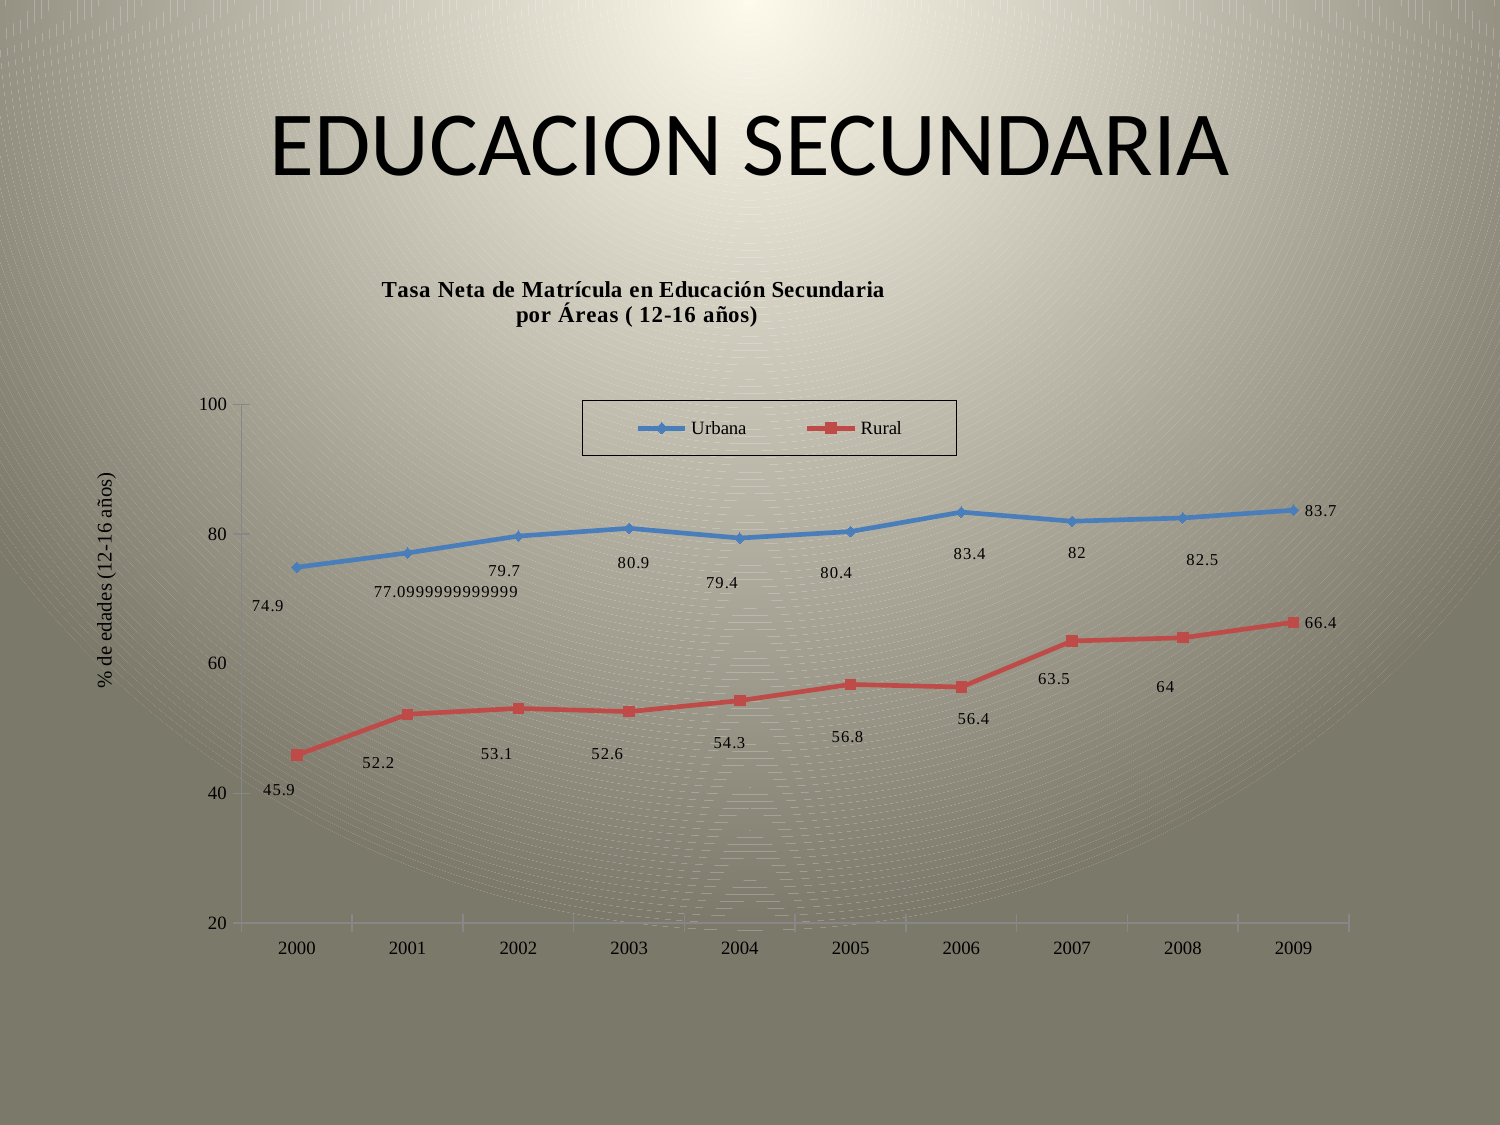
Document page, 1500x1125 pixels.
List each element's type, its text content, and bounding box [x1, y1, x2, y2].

chart [74, 262, 1426, 1006]
title EDUCACION SECUNDARIA [75, 45, 1425, 233]
